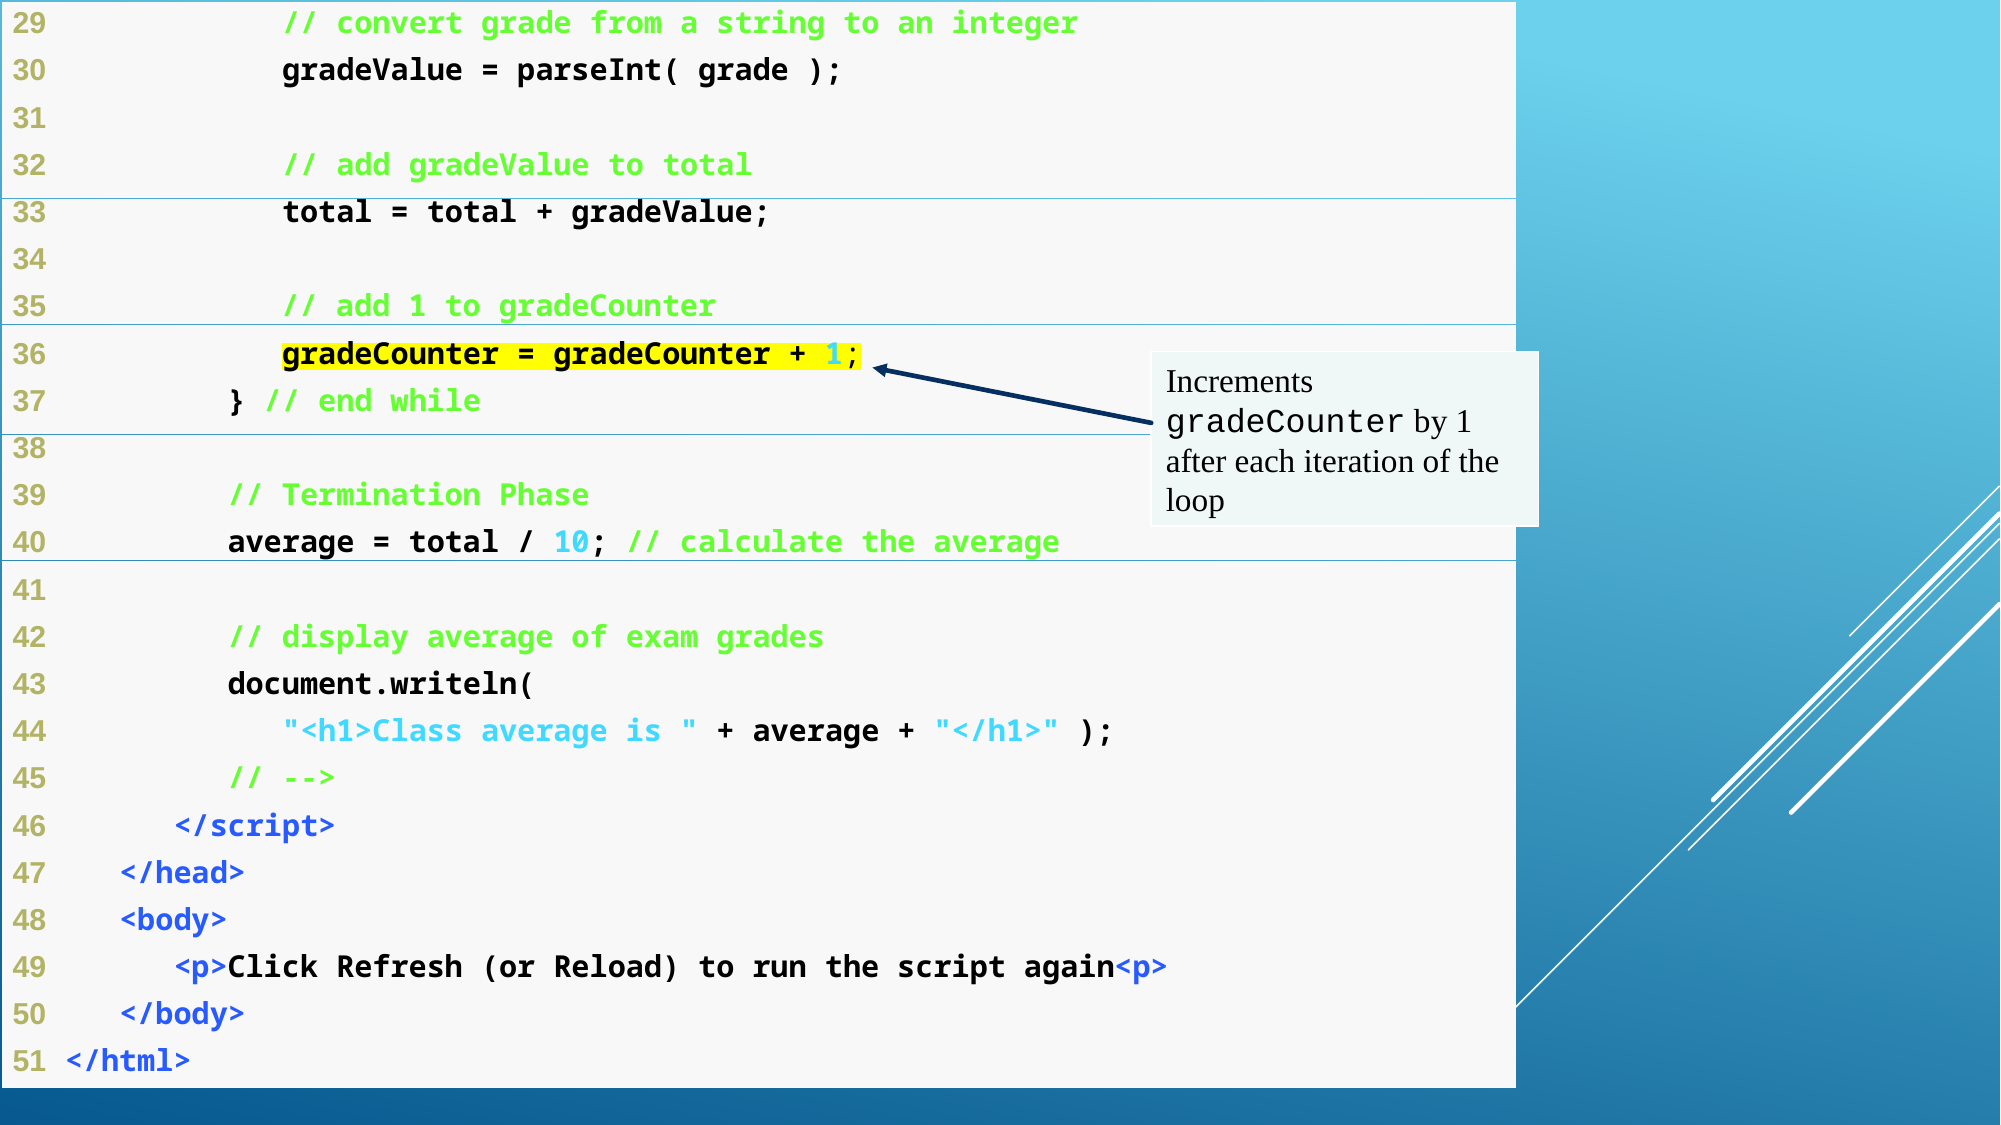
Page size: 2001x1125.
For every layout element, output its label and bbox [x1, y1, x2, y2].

text_box [0, 1, 1663, 1125]
